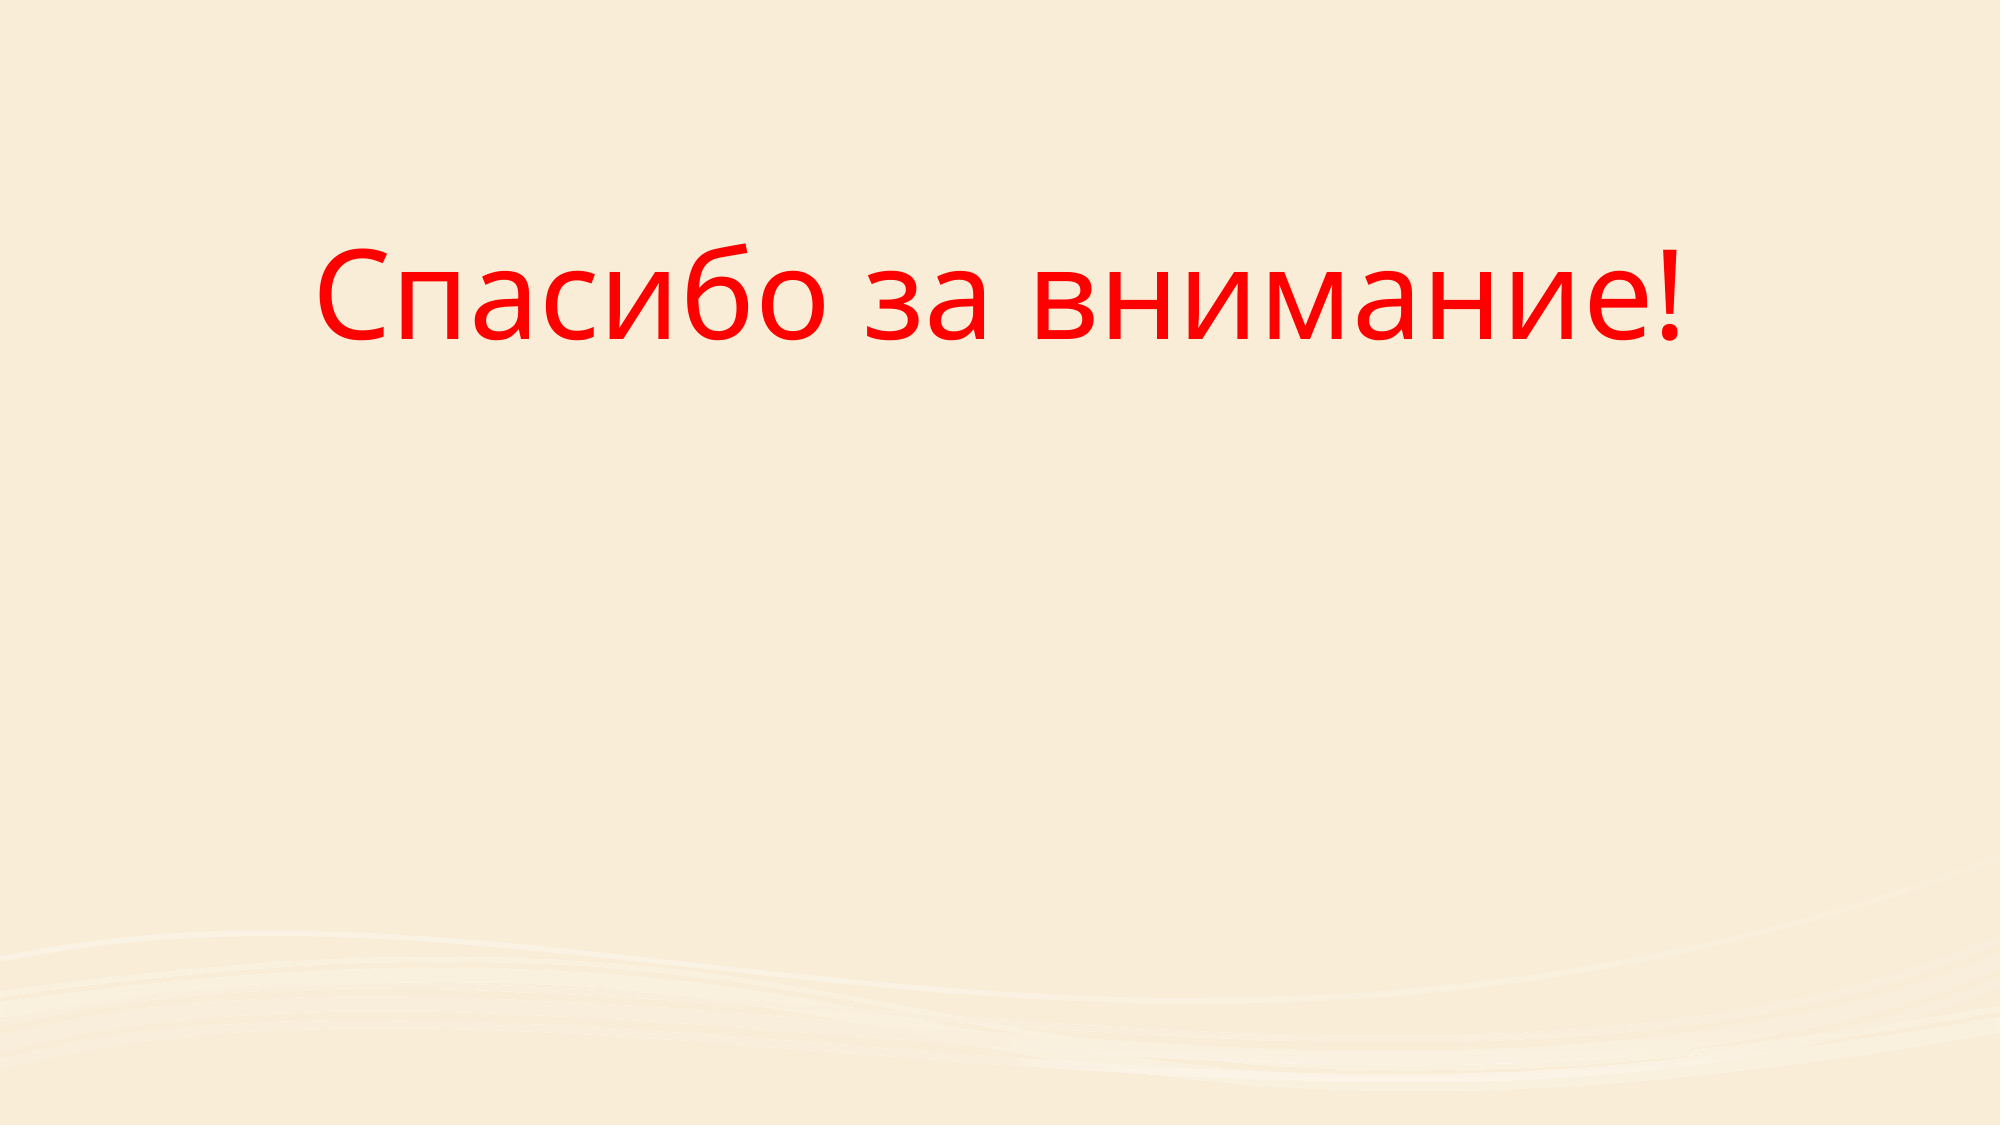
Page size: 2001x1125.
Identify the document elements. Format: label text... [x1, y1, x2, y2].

text_box Спасибо за внимание! [147, 206, 1853, 372]
